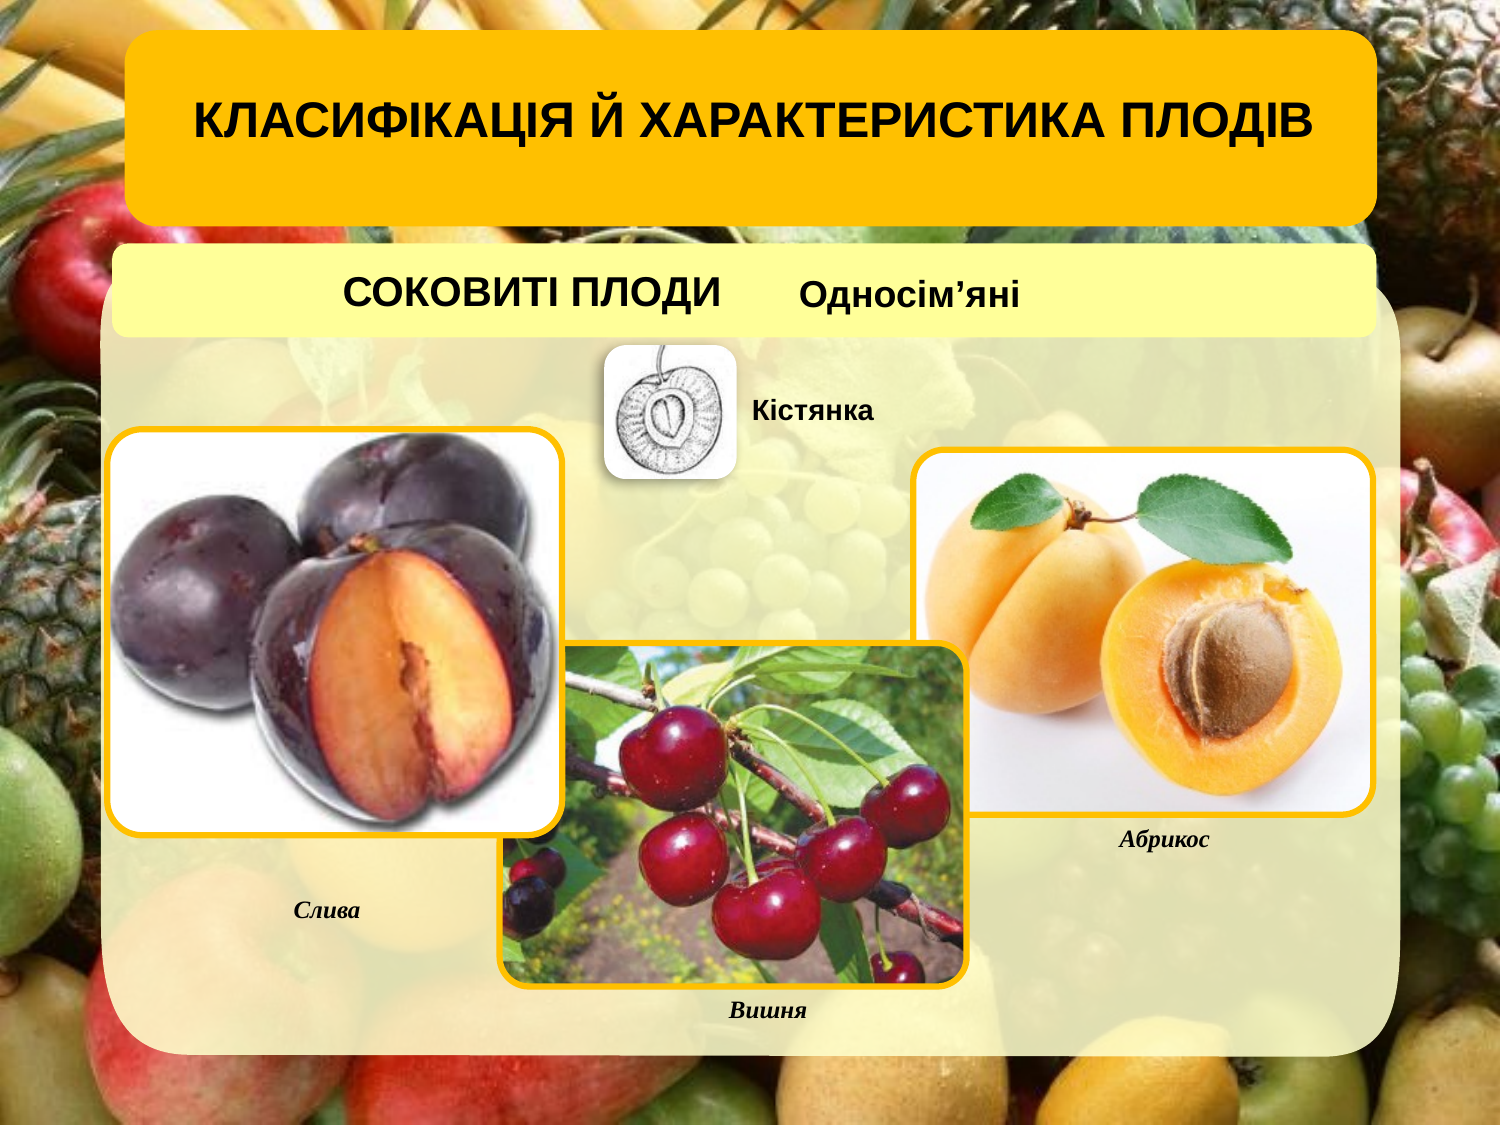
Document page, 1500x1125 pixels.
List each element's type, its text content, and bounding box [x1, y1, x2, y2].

text_box [122, 28, 1380, 229]
text_box Слива [278, 886, 376, 932]
text_box Абрикос [1104, 823, 1225, 860]
text_box Вишня [714, 995, 823, 1032]
text_box [98, 282, 1403, 1059]
text_box СОКОВИТІ ПЛОДИ [327, 257, 737, 323]
text_box Односім’яні [784, 262, 1036, 323]
text_box [109, 241, 1379, 340]
text_box Кістянка [742, 384, 890, 434]
picture [0, 0, 1500, 1125]
text_box КЛАСИФІКАЦІЯ Й ХАРАКТЕРИСТИКА ПЛОДІВ [179, 80, 1331, 156]
